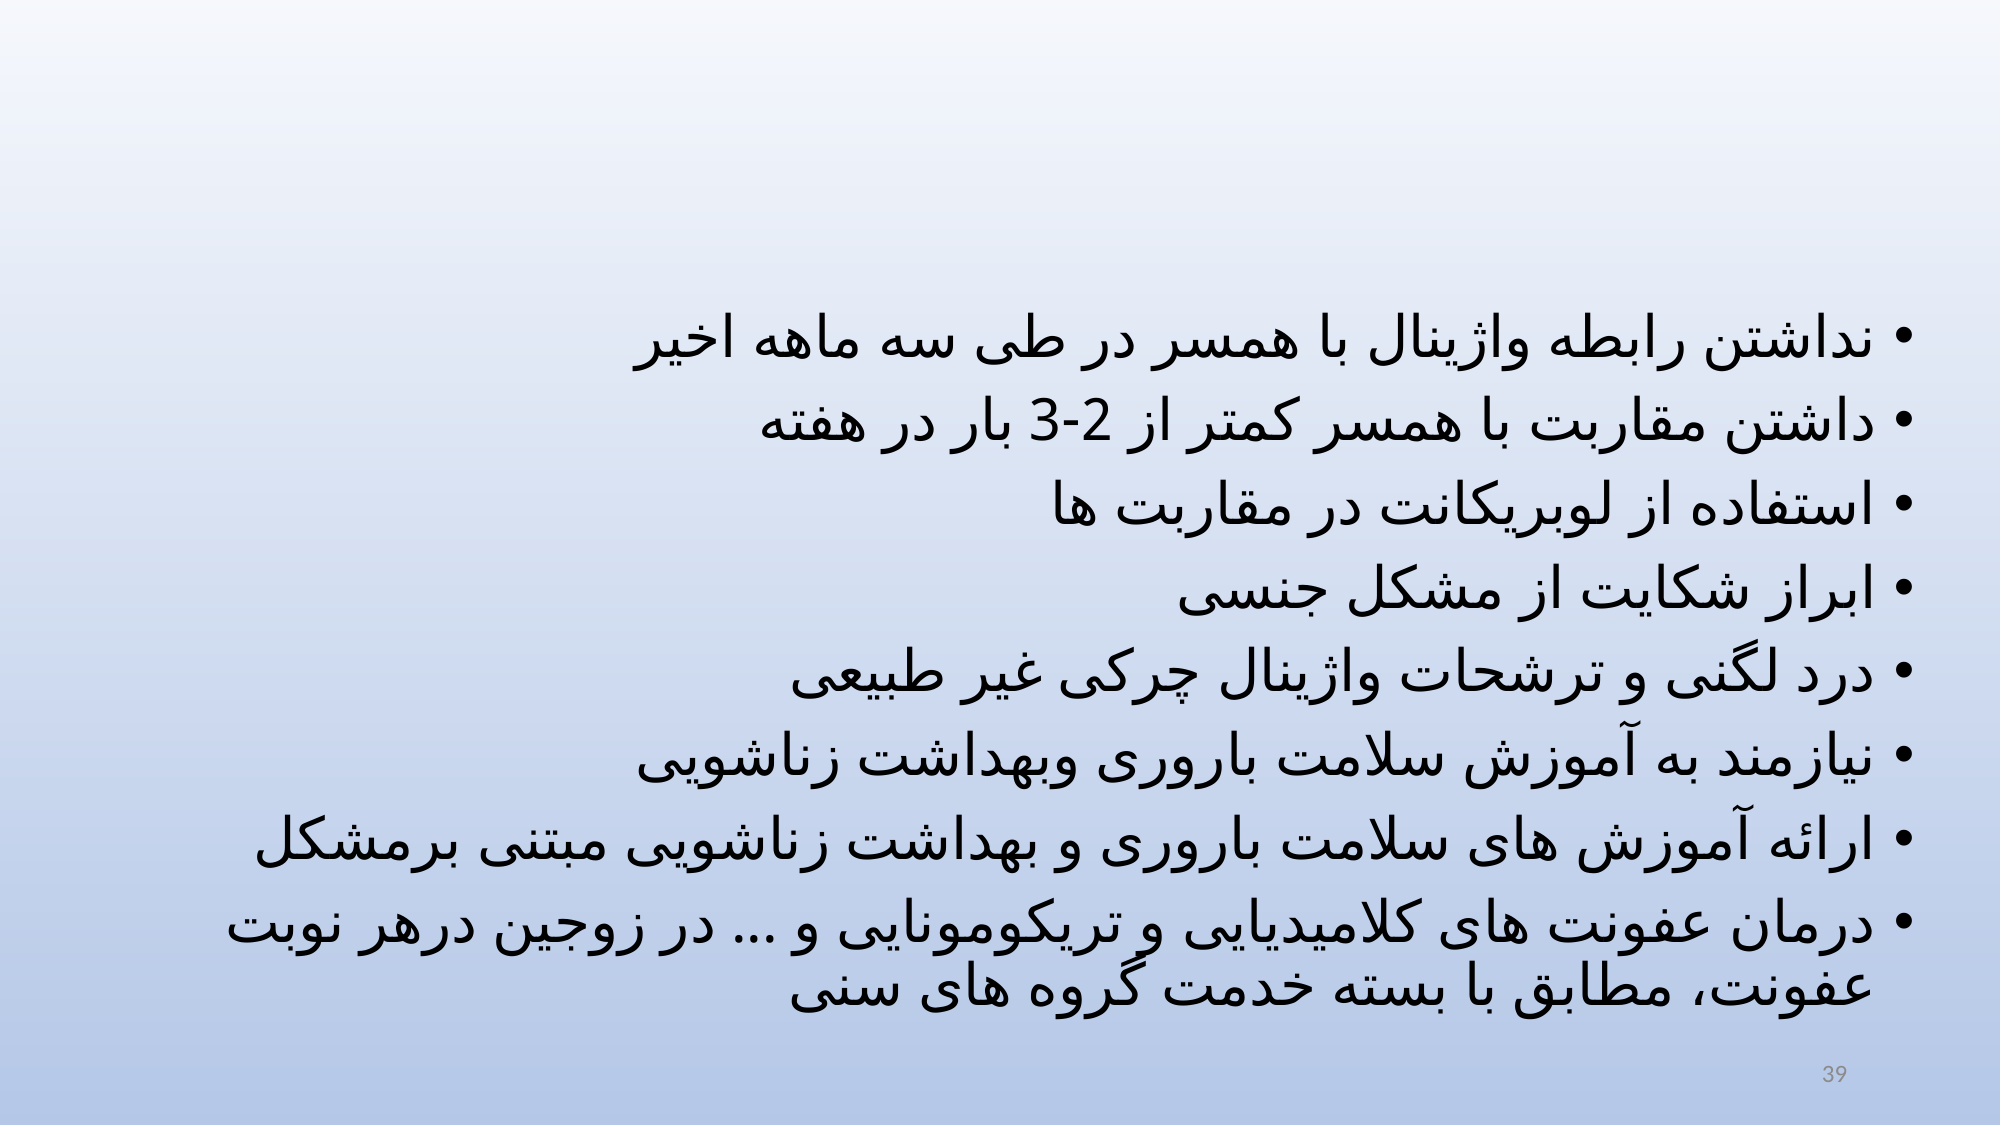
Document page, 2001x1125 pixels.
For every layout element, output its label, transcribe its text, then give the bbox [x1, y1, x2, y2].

slide_number 39 [1412, 1042, 1863, 1103]
list نداشتن رابطه واژینال با همسر در طی سه ماهه اخیر داشتن مقاربت با همسر کمتر از 2-3 بار در هفته استفاده از لوبریکانت در مقاربت ها ابراز شکایت از مشکل جنسی درد لگنی و ترشحات واژینال چرکی غیر طبیعی نیازمند به آموزش سلامت باروری وبهداشت زناشویی ارائه آموزش های سلامت باروری و بهداشت زناشویی مبتنی برمشکل درمان عفونت های کلامیدیایی و تریکومونایی و ... در زوجین درهر نوبت عفونت، مطابق با بسته خدمت گروه های سنی [137, 299, 1930, 1092]
